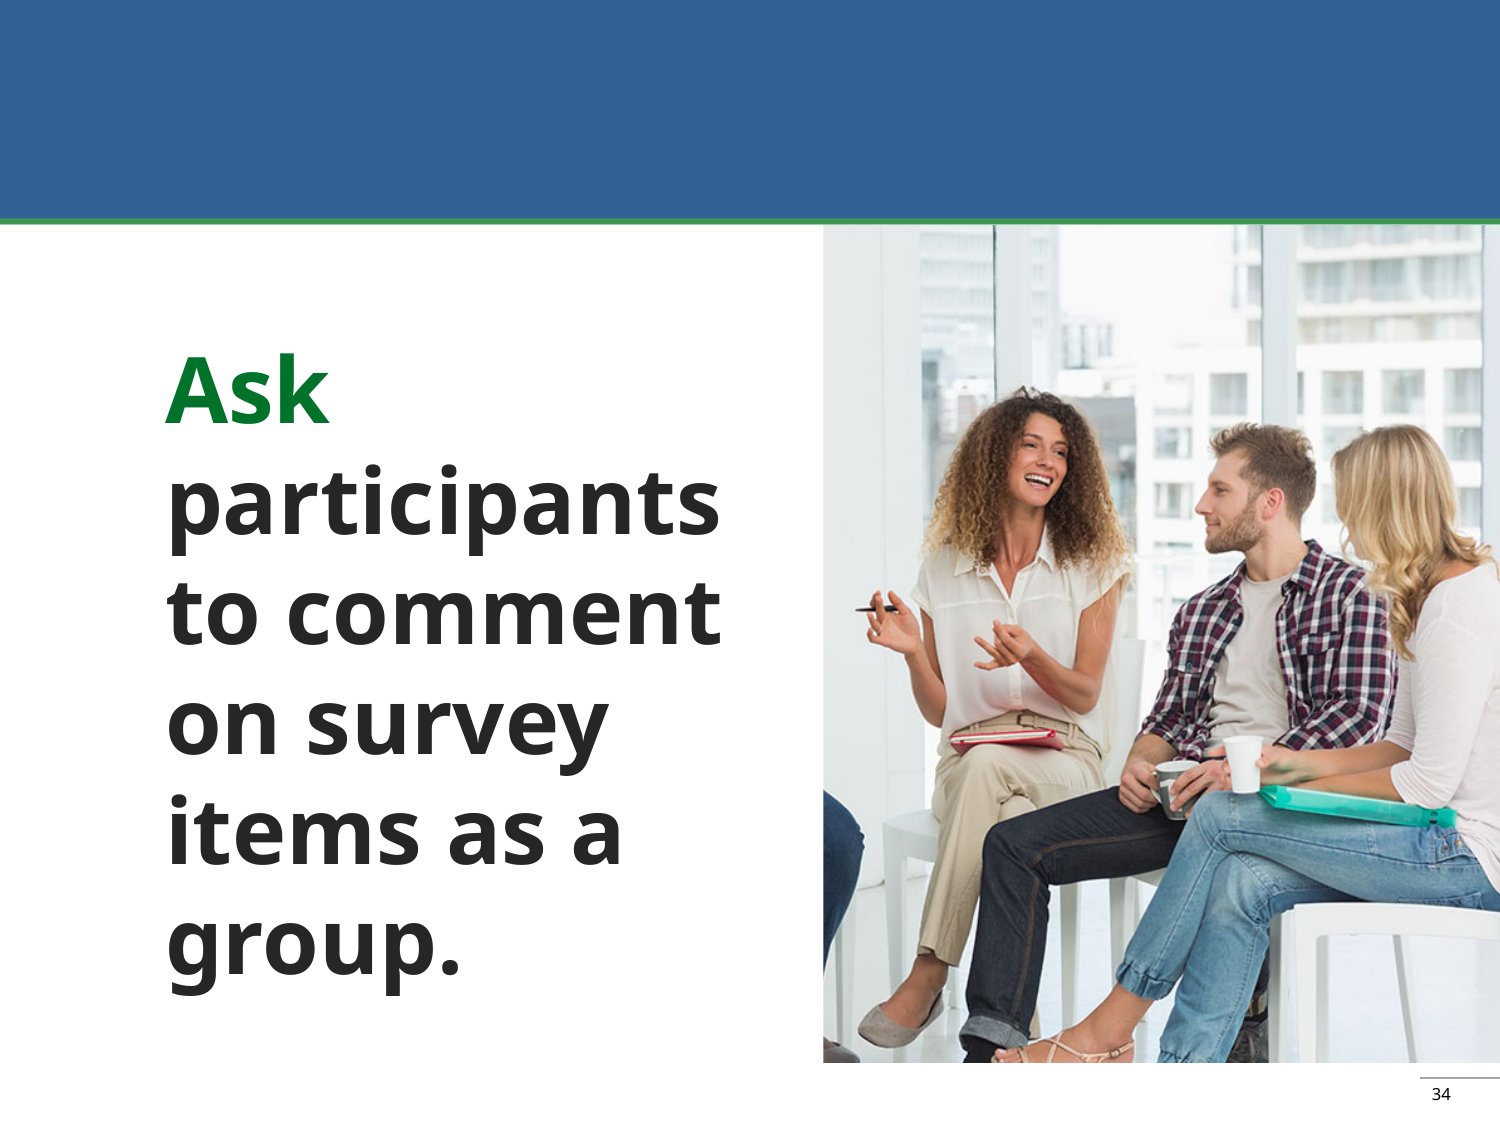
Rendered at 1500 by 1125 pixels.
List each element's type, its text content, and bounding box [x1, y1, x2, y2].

list Ask participants to comment on survey items as a group. [150, 262, 818, 1063]
picture [0, 0, 1500, 1125]
slide_number 34 [1431, 1087, 1458, 1106]
